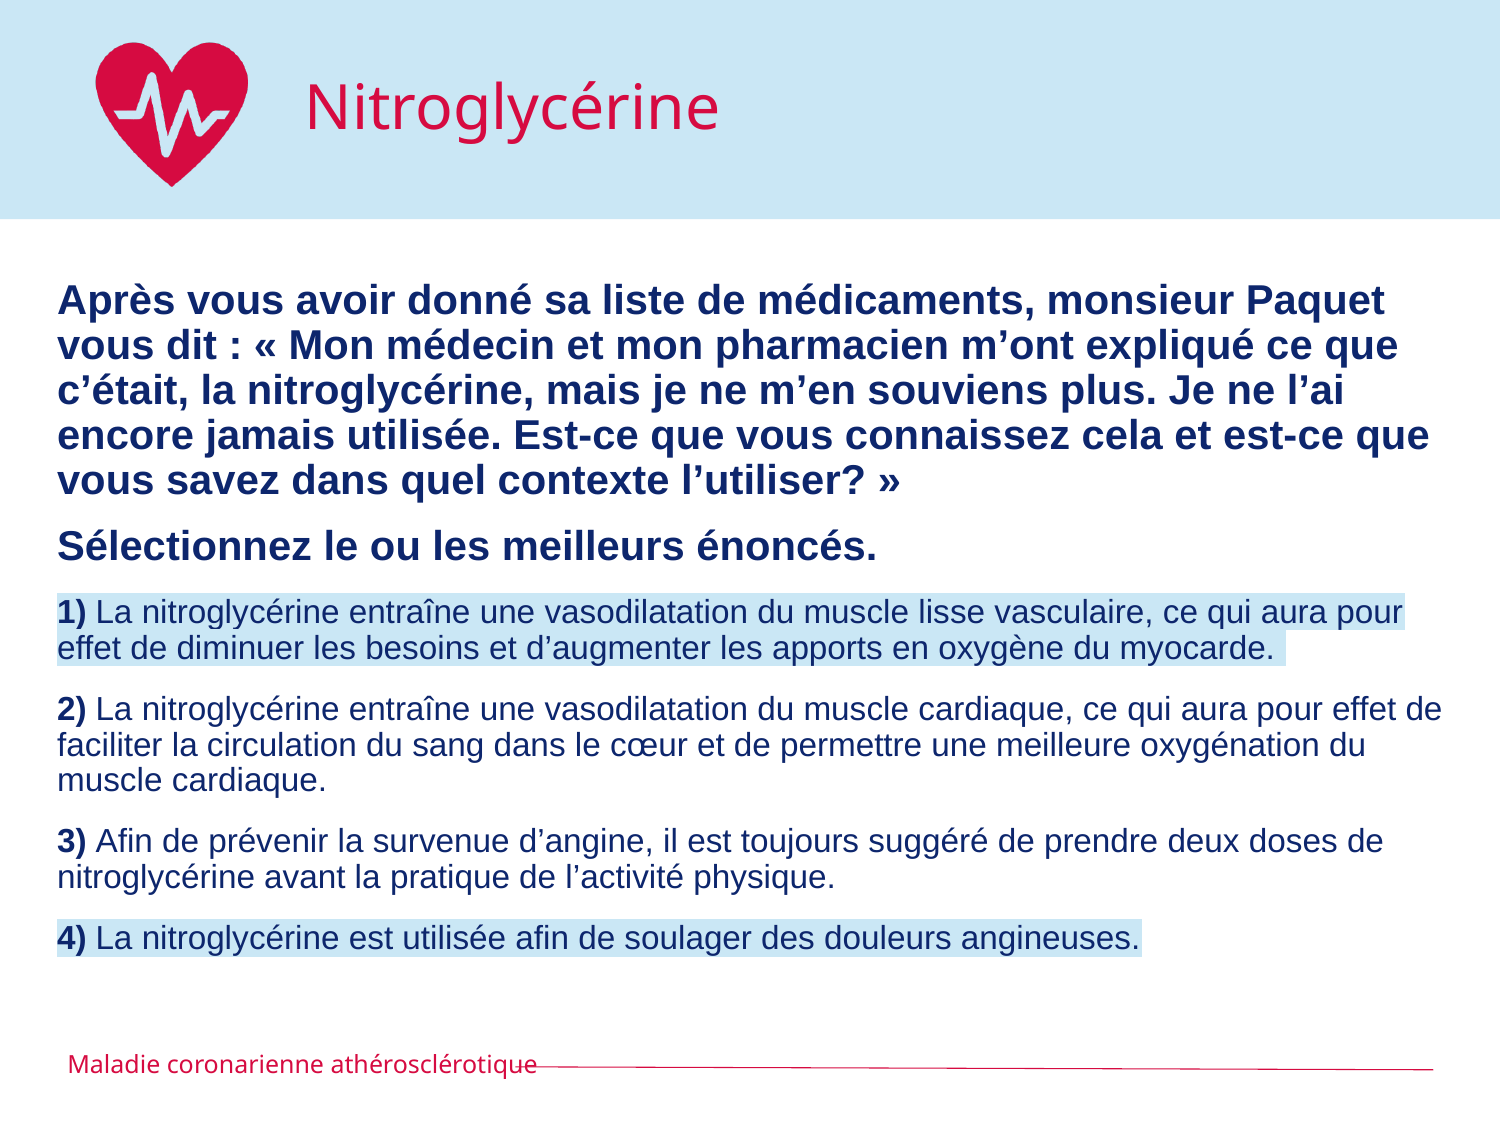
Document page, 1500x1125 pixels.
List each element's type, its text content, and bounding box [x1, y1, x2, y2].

picture [64, 7, 279, 222]
text_box Après vous avoir donné sa liste de médicaments, monsieur Paquet vous dit : « Mon médecin et mon pharmacien m’ont expliqué ce que c’était, la nitroglycérine, mais je ne m’en souviens plus. Je ne l’ai encore jamais utilisée. Est-ce que vous connaissez cela et est-ce que vous savez dans quel contexte l’utiliser? » Sélectionnez le ou les meilleurs énoncés. 1) La nitroglycérine entraîne une vasodilatation du muscle lisse vasculaire, ce qui aura pour effet de diminuer les besoins et d’augmenter les apports en oxygène du myocarde. 2) La nitroglycérine entraîne une vasodilatation du muscle cardiaque, ce qui aura pour effet de faciliter la circulation du sang dans le cœur et de permettre une meilleure oxygénation du muscle cardiaque. 3) Afin de prévenir la survenue d’angine, il est toujours suggéré de prendre deux doses de nitroglycérine avant la pratique de l’activité physique. 4) La nitroglycérine est utilisée afin de soulager des douleurs angineuses. [41, 263, 1467, 965]
title Nitroglycérine [289, 59, 1397, 160]
